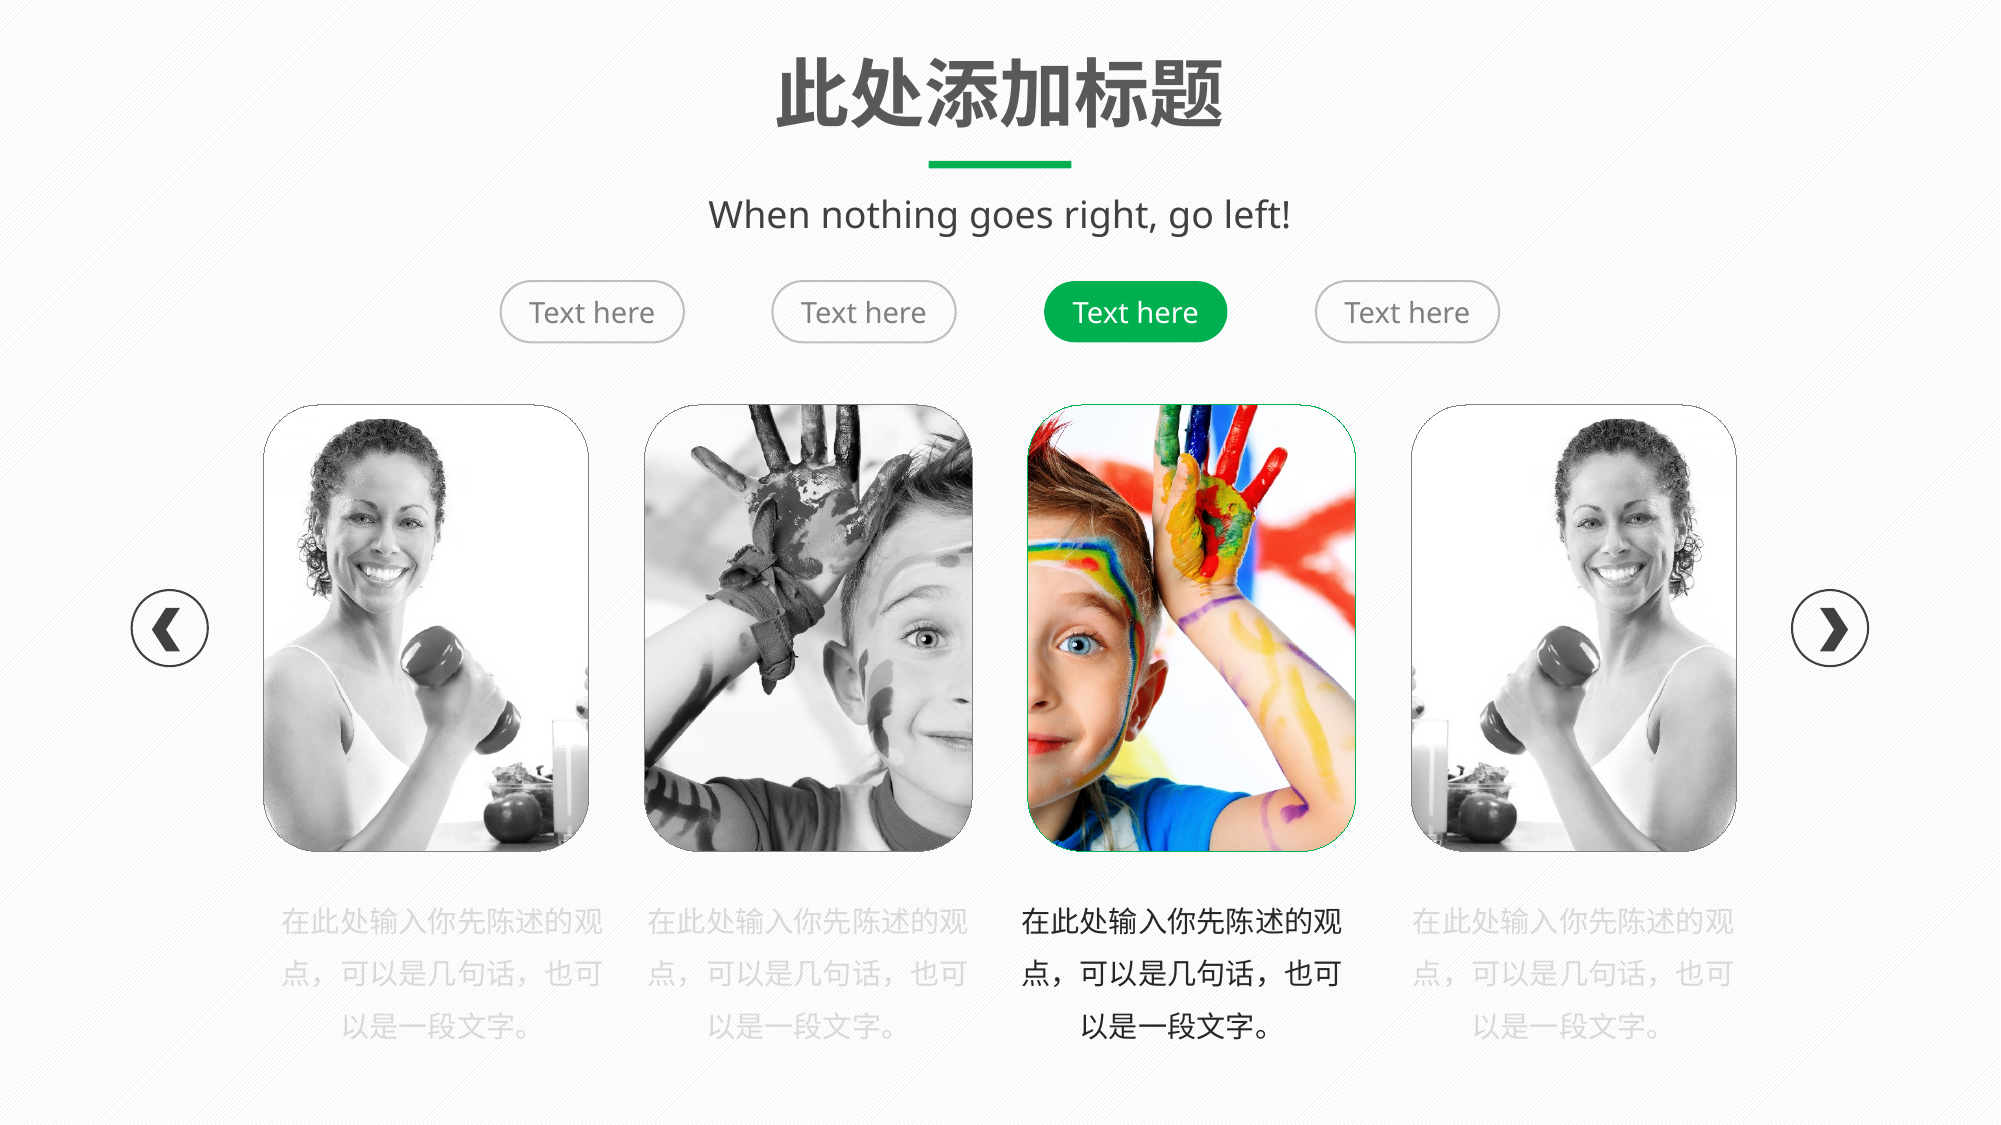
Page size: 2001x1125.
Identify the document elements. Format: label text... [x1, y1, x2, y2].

text_box 在此处输入你先陈述的观点，可以是几句话，也可以是一段文字。 [1394, 878, 1753, 1051]
text_box [927, 159, 1073, 170]
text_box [1791, 589, 1869, 667]
text_box 在此处输入你先陈述的观点，可以是几句话，也可以是一段文字。 [629, 878, 988, 1051]
text_box 此处添加标题 [760, 39, 1240, 144]
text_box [131, 589, 208, 667]
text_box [263, 404, 1737, 852]
text_box Text here [1314, 280, 1501, 344]
text_box Text here [771, 280, 957, 344]
text_box When nothing goes right, go left! [693, 184, 1307, 244]
text_box 在此处输入你先陈述的观点，可以是几句话，也可以是一段文字。 [1003, 878, 1361, 1051]
text_box 在此处输入你先陈述的观点，可以是几句话，也可以是一段文字。 [263, 878, 622, 1051]
text_box Text here [499, 280, 685, 344]
text_box Text here [1043, 280, 1229, 344]
